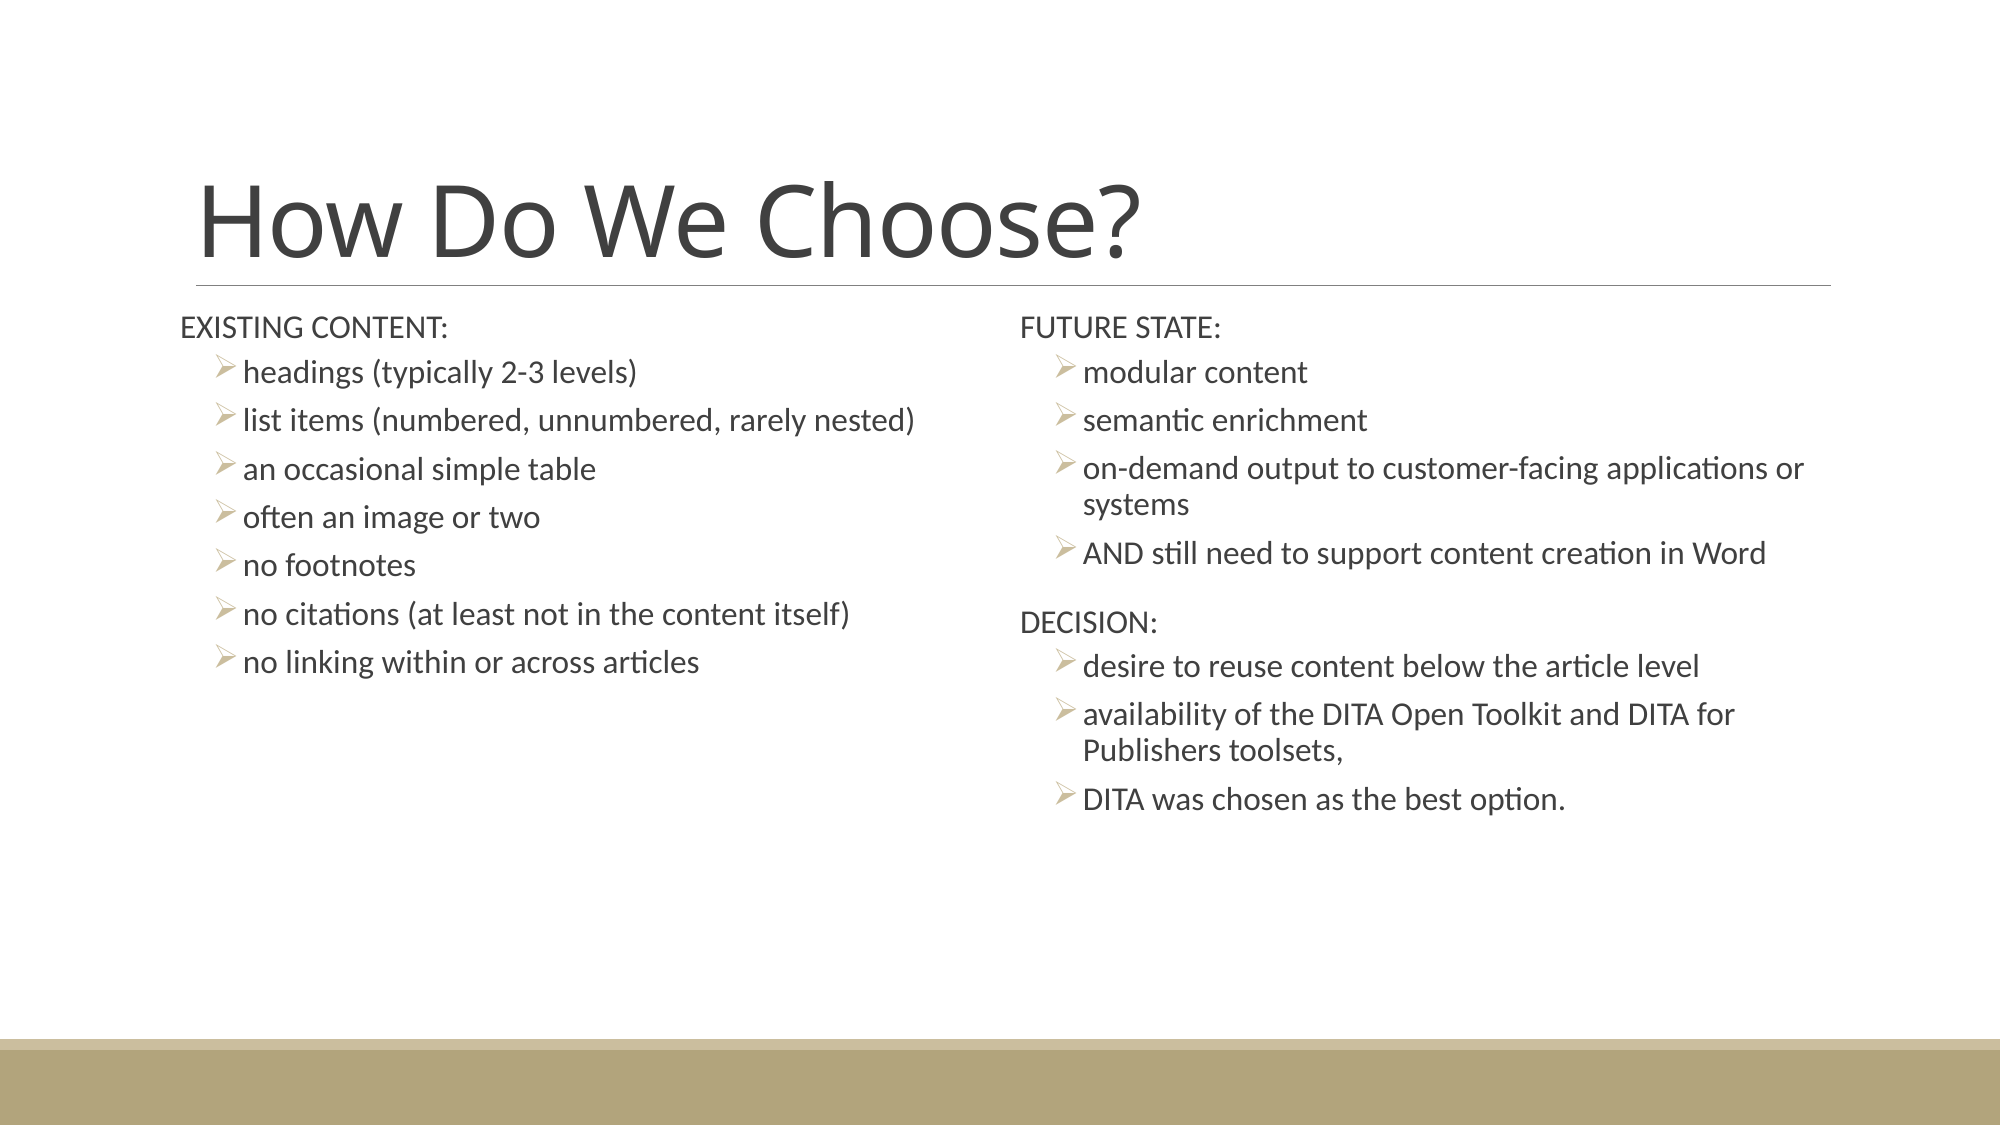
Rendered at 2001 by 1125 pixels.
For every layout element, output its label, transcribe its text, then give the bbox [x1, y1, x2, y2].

list EXISTING CONTENT: headings (typically 2-3 levels) list items (numbered, unnumbered, rarely nested) an occasional simple table often an image or two no footnotes no citations (at least not in the content itself) no linking within or across articles [180, 302, 990, 963]
title How Do We Choose? [180, 47, 1830, 285]
list FUTURE STATE: modular content semantic enrichment on-demand output to customer-facing applications or systems AND still need to support content creation in Word DECISION: desire to reuse content below the article level availability of the DITA Open Toolkit and DITA for Publishers toolsets, DITA was chosen as the best option. [1020, 302, 1830, 963]
